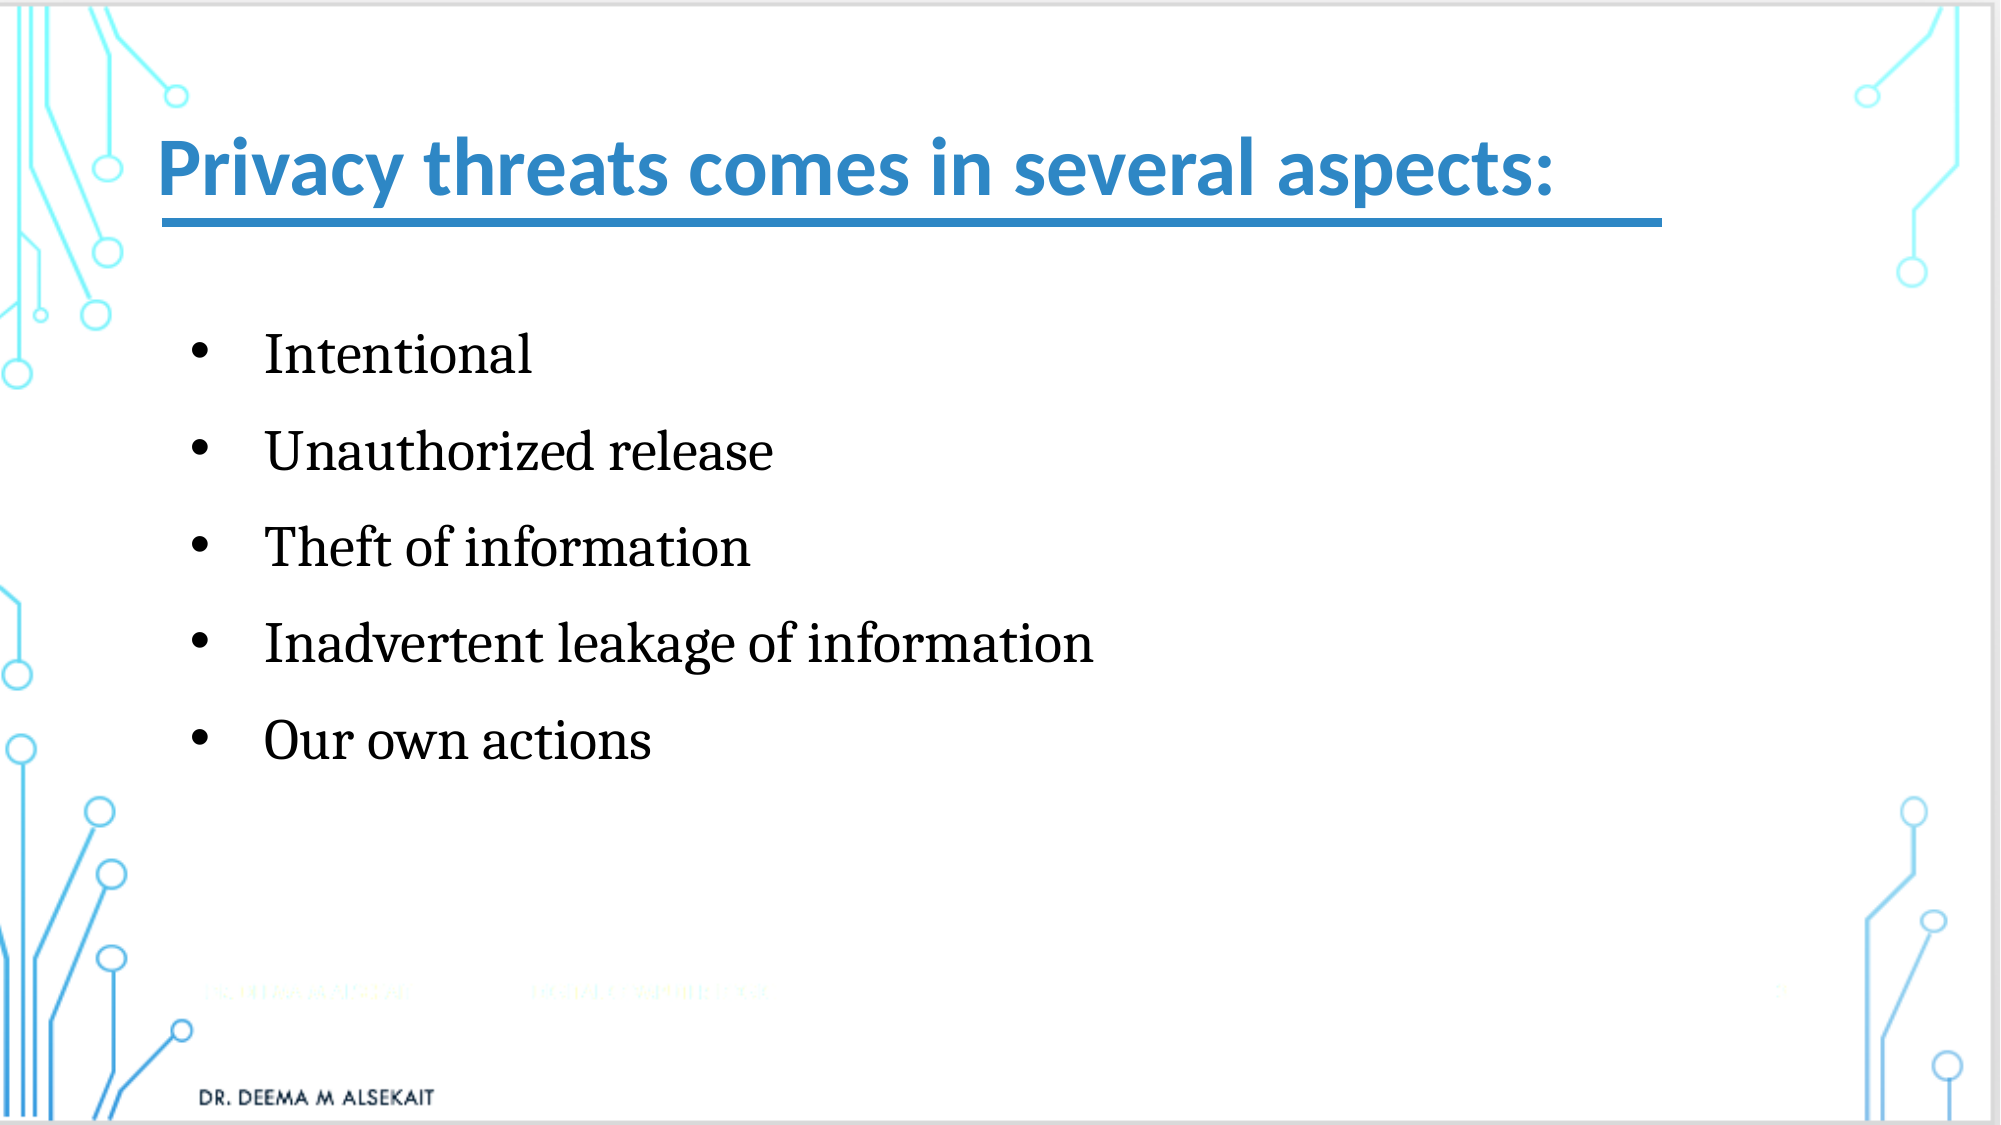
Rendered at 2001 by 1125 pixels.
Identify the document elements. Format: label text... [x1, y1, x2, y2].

list Intentional Unauthorized release Theft of information Inadvertent leakage of information Our own actions [166, 295, 1825, 892]
picture [0, 0, 2001, 1125]
title Privacy threats comes in several aspects: [150, 0, 1629, 219]
